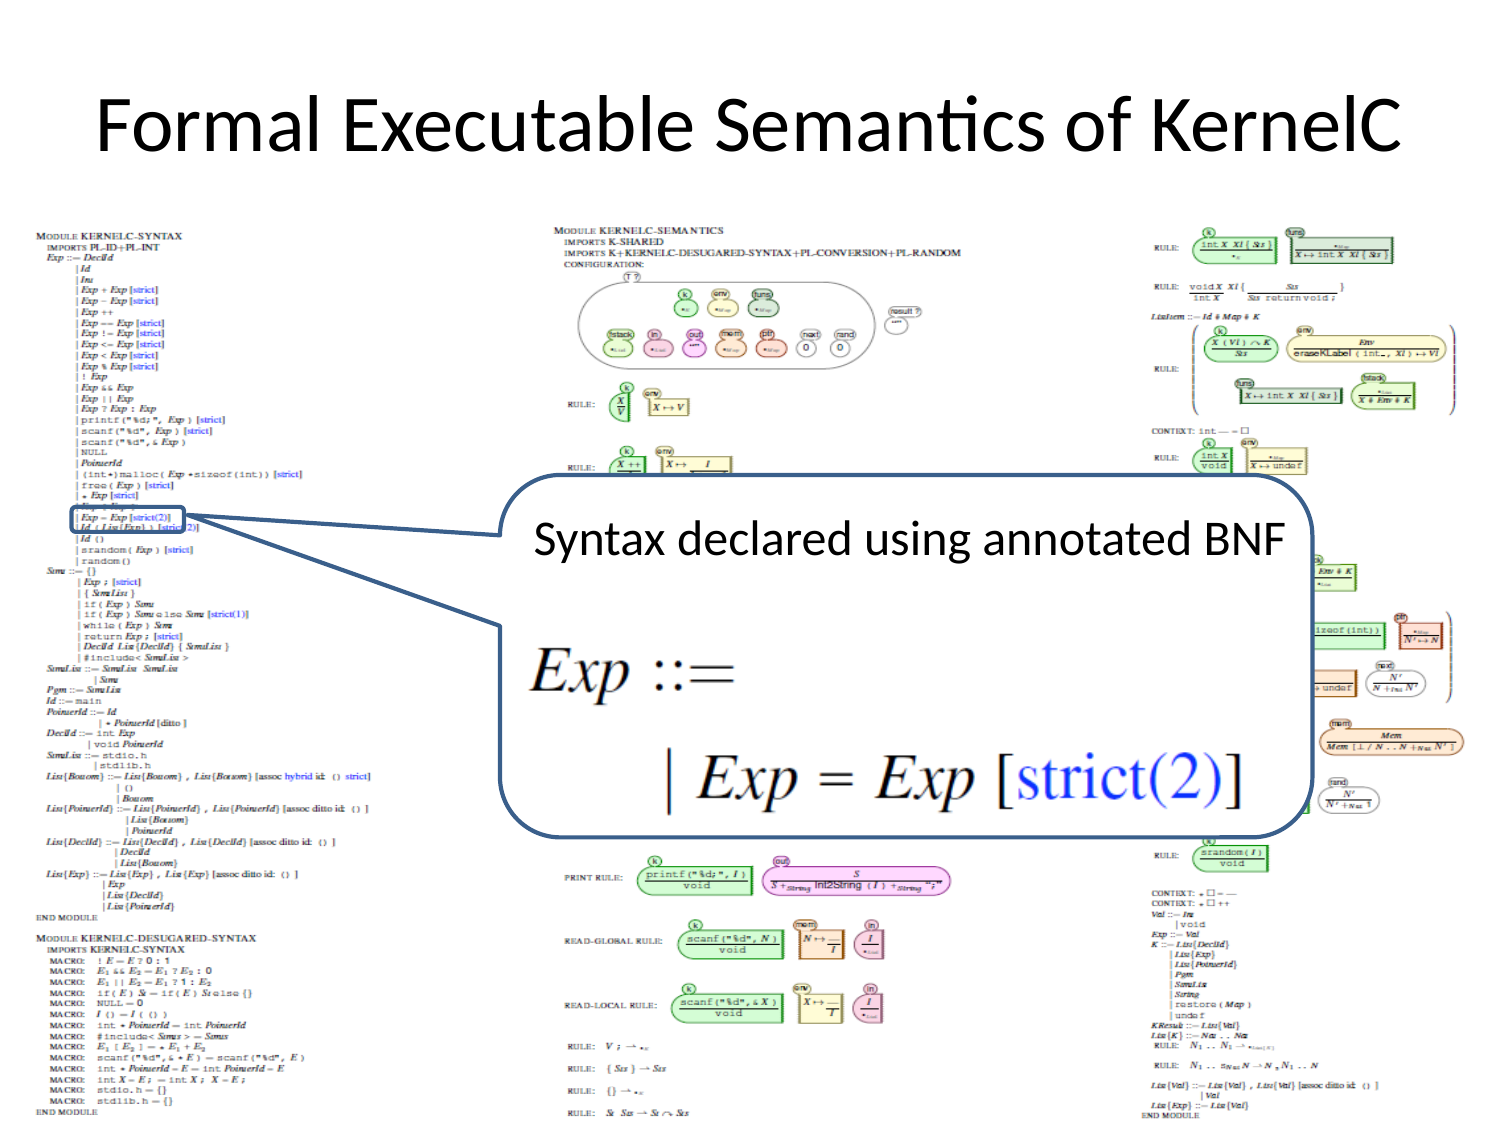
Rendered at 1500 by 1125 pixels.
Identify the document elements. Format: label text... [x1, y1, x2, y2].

picture [24, 224, 1476, 1125]
title Formal Executable Semantics of KernelC [50, 24, 1450, 213]
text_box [71, 474, 1317, 838]
